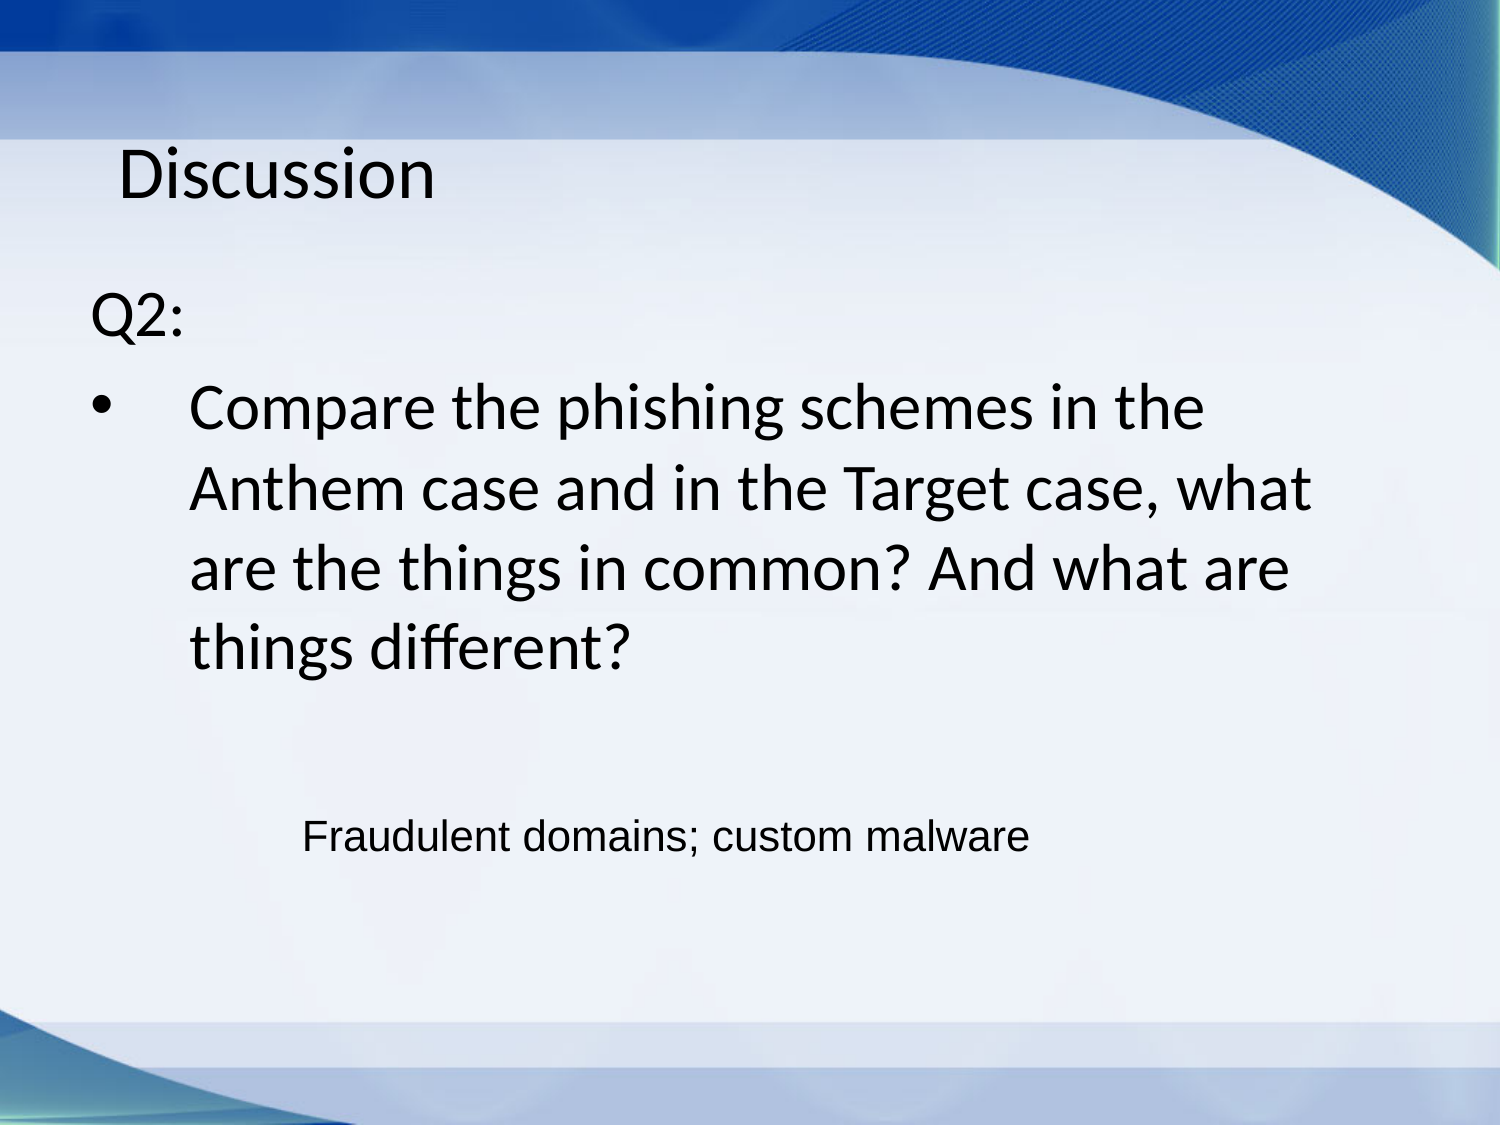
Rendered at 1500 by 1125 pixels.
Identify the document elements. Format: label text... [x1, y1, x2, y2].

text_box Fraudulent domains; custom malware [287, 800, 1046, 868]
list Q2: Compare the phishing schemes in the Anthem case and in the Target case, what are the things in common? And what are things different? [75, 262, 1425, 1063]
picture [0, 0, 1500, 1125]
title Discussion [103, 59, 1397, 262]
